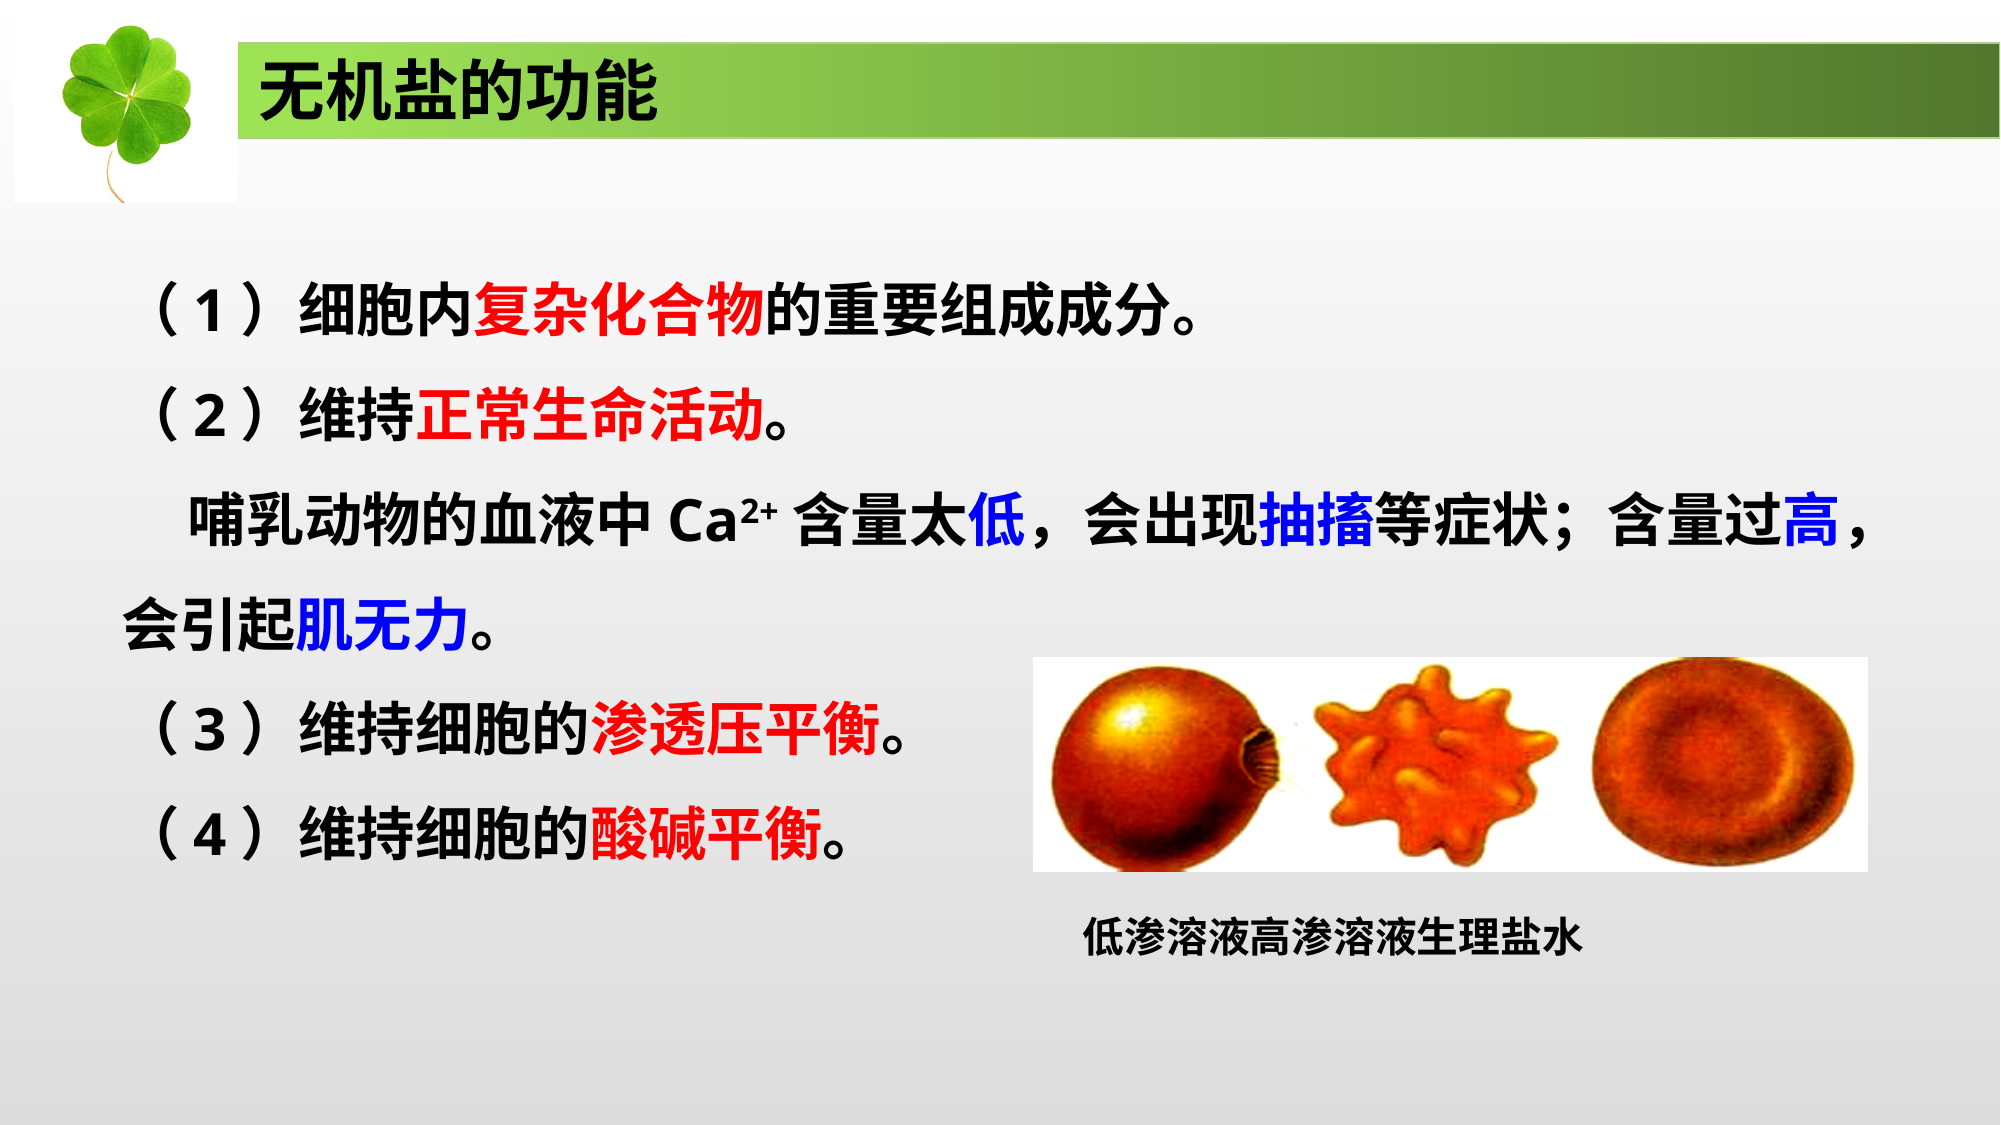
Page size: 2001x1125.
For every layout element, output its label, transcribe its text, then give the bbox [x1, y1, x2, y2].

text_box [1033, 657, 1868, 969]
picture [14, 0, 238, 203]
text_box 无机盐的功能 [243, 41, 933, 137]
text_box （1）细胞内复杂化合物的重要组成成分。 （2）维持正常生命活动。 哺乳动物的血液中Ca2+含量太低，会出现抽搐等症状；含量过高，会引起肌无力。 （3）维持细胞的渗透压平衡。 （4）维持细胞的酸碱平衡。 [106, 230, 1955, 1066]
